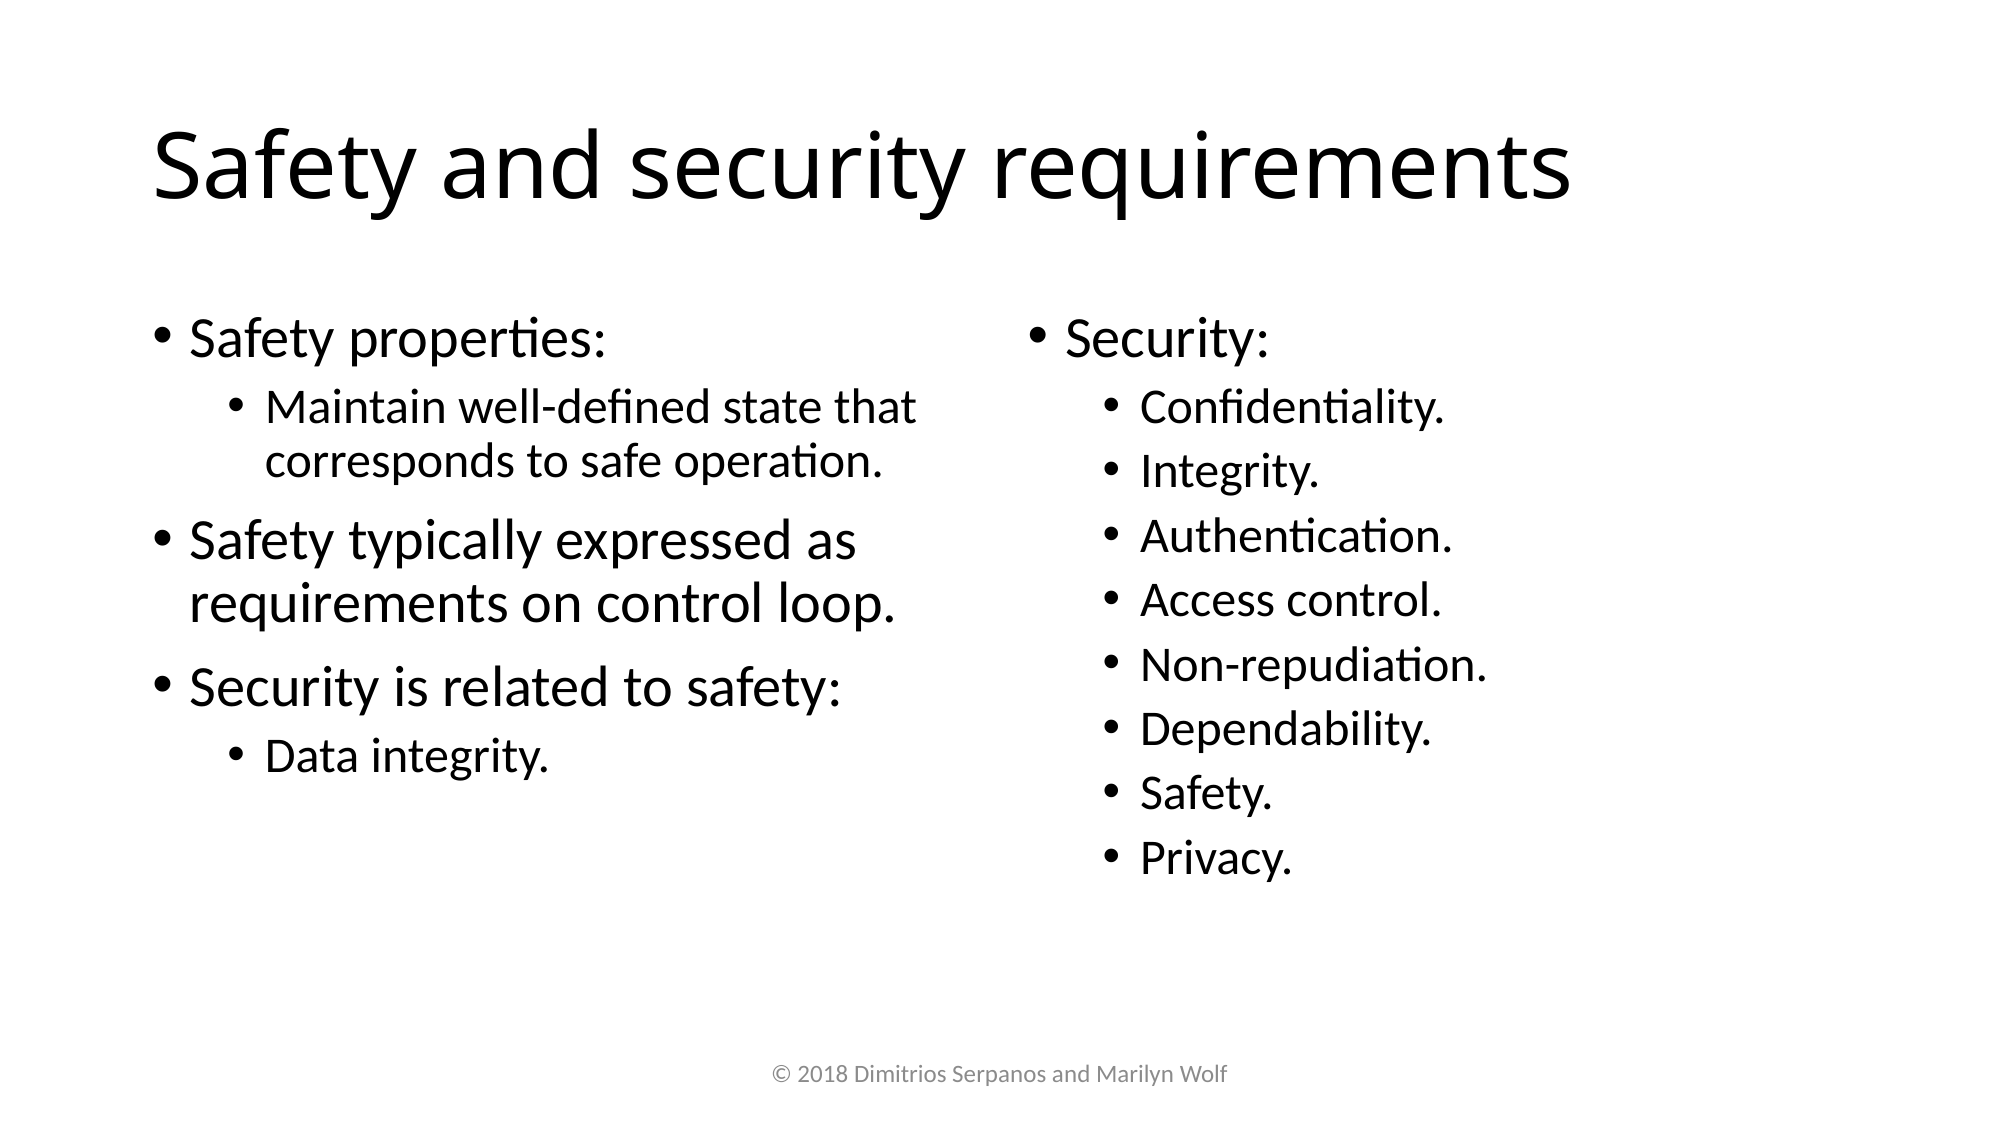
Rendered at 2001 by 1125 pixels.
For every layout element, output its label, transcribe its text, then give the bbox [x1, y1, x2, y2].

footer © 2018 Dimitrios Serpanos and Marilyn Wolf [662, 1042, 1338, 1103]
list Safety properties: Maintain well-defined state that corresponds to safe operation. Safety typically expressed as requirements on control loop. Security is related to safety: Data integrity. [137, 299, 988, 1014]
list Security: Confidentiality. Integrity. Authentication. Access control. Non-repudiation. Dependability. Safety. Privacy. [1012, 299, 1863, 1014]
title Safety and security requirements [137, 59, 1863, 278]
